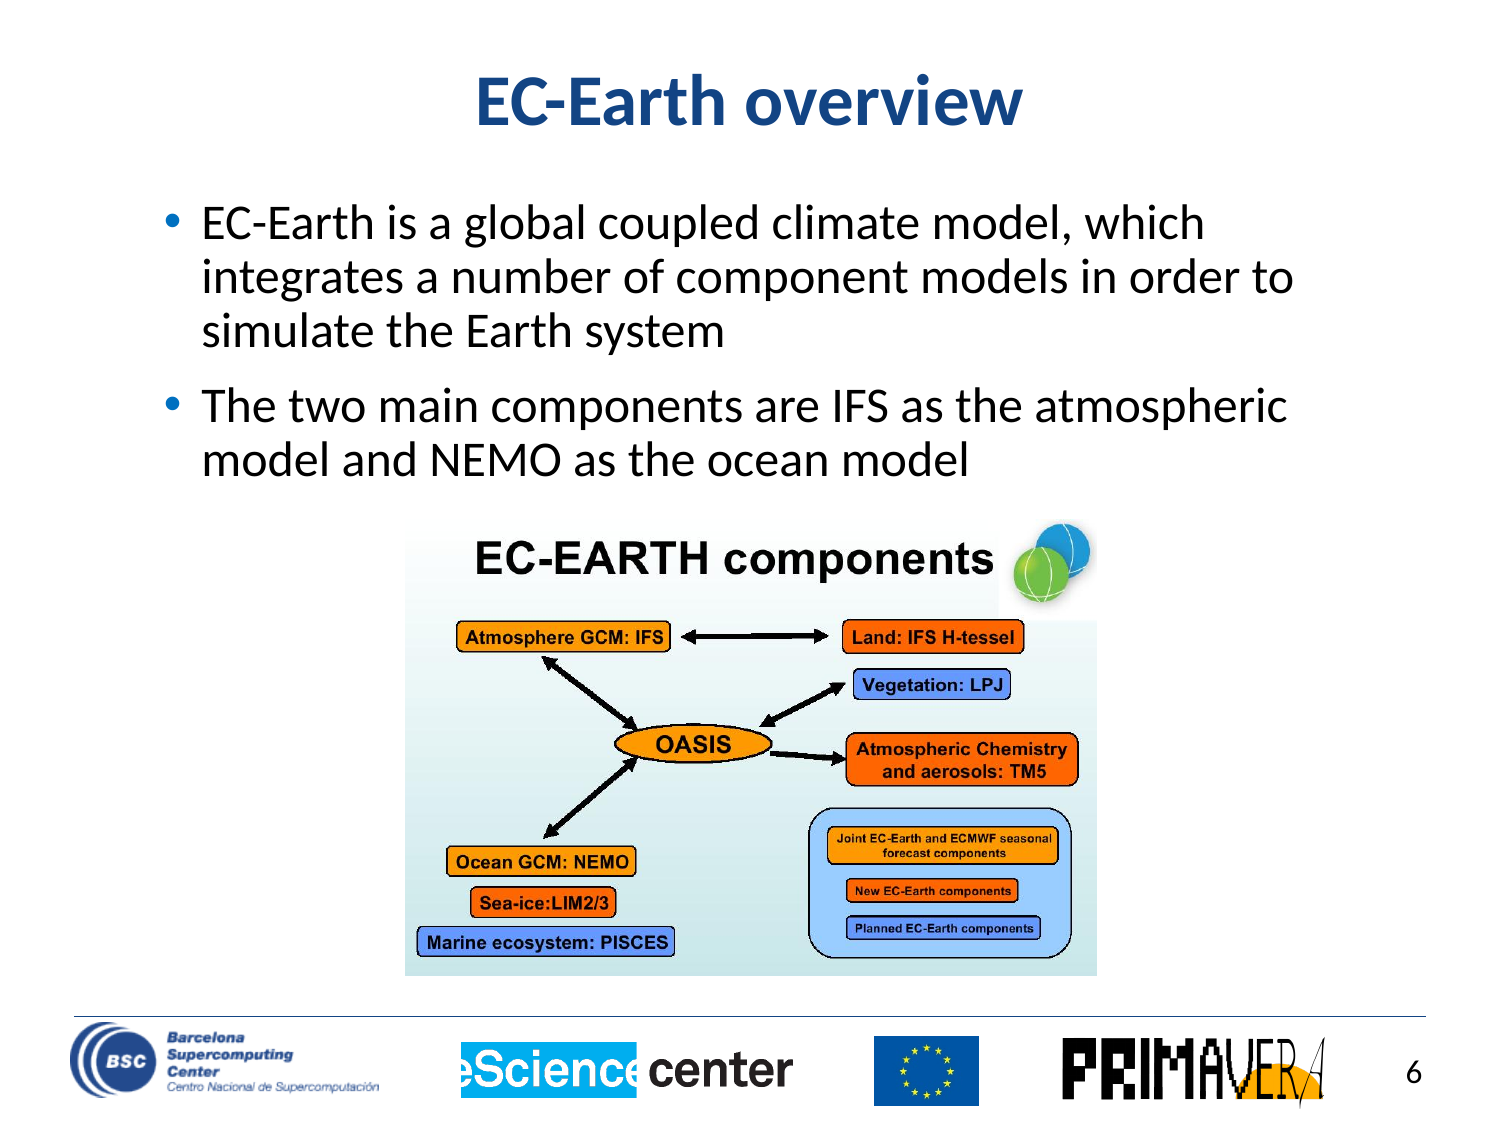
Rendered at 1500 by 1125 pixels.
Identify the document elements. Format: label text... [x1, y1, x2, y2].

picture [405, 519, 1097, 976]
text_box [73, 1016, 1438, 1109]
list EC-Earth is a global coupled climate model, which integrates a number of component models in order to simulate the Earth system The two main components are IFS as the atmospheric model and NEMO as the ocean model [140, 166, 1360, 1006]
title EC-Earth overview [192, 45, 1308, 159]
